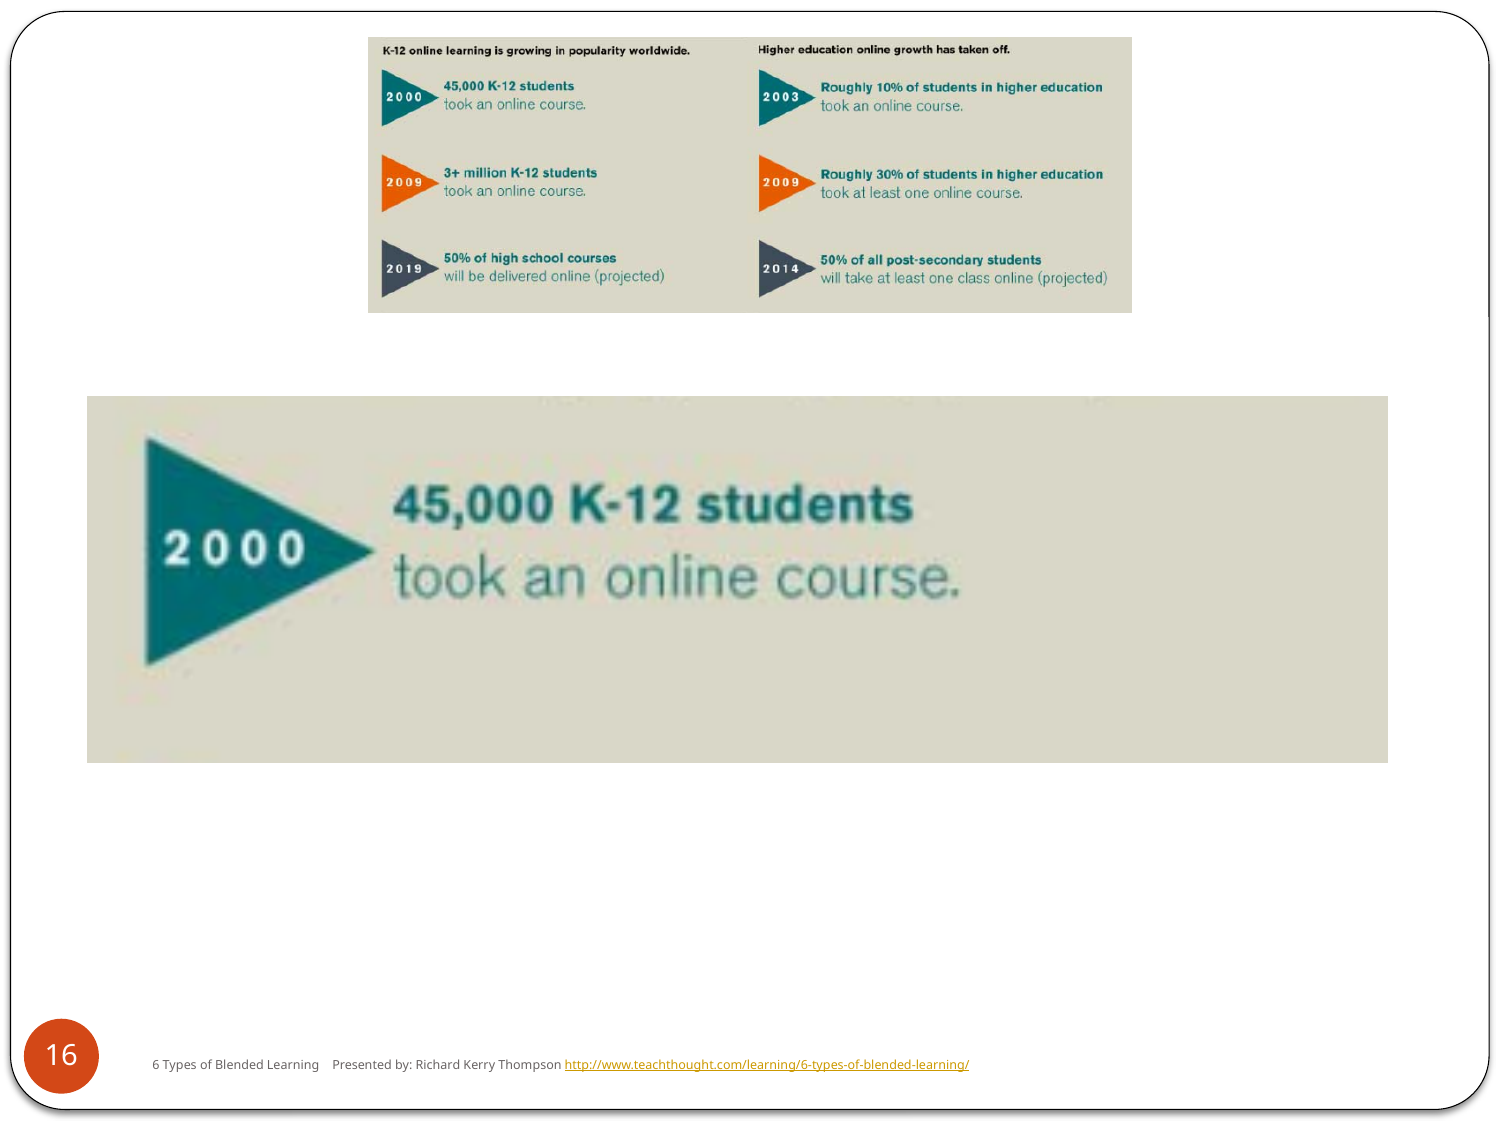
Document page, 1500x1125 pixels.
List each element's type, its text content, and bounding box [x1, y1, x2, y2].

footer 6 Types of Blended Learning Presented by: Richard Kerry Thompson http://www.teachthought.com/learning/6-types-of-blended-learning/ [137, 1042, 988, 1103]
picture [87, 396, 1388, 764]
slide_number 16 [23, 1018, 99, 1094]
picture [368, 37, 1132, 313]
